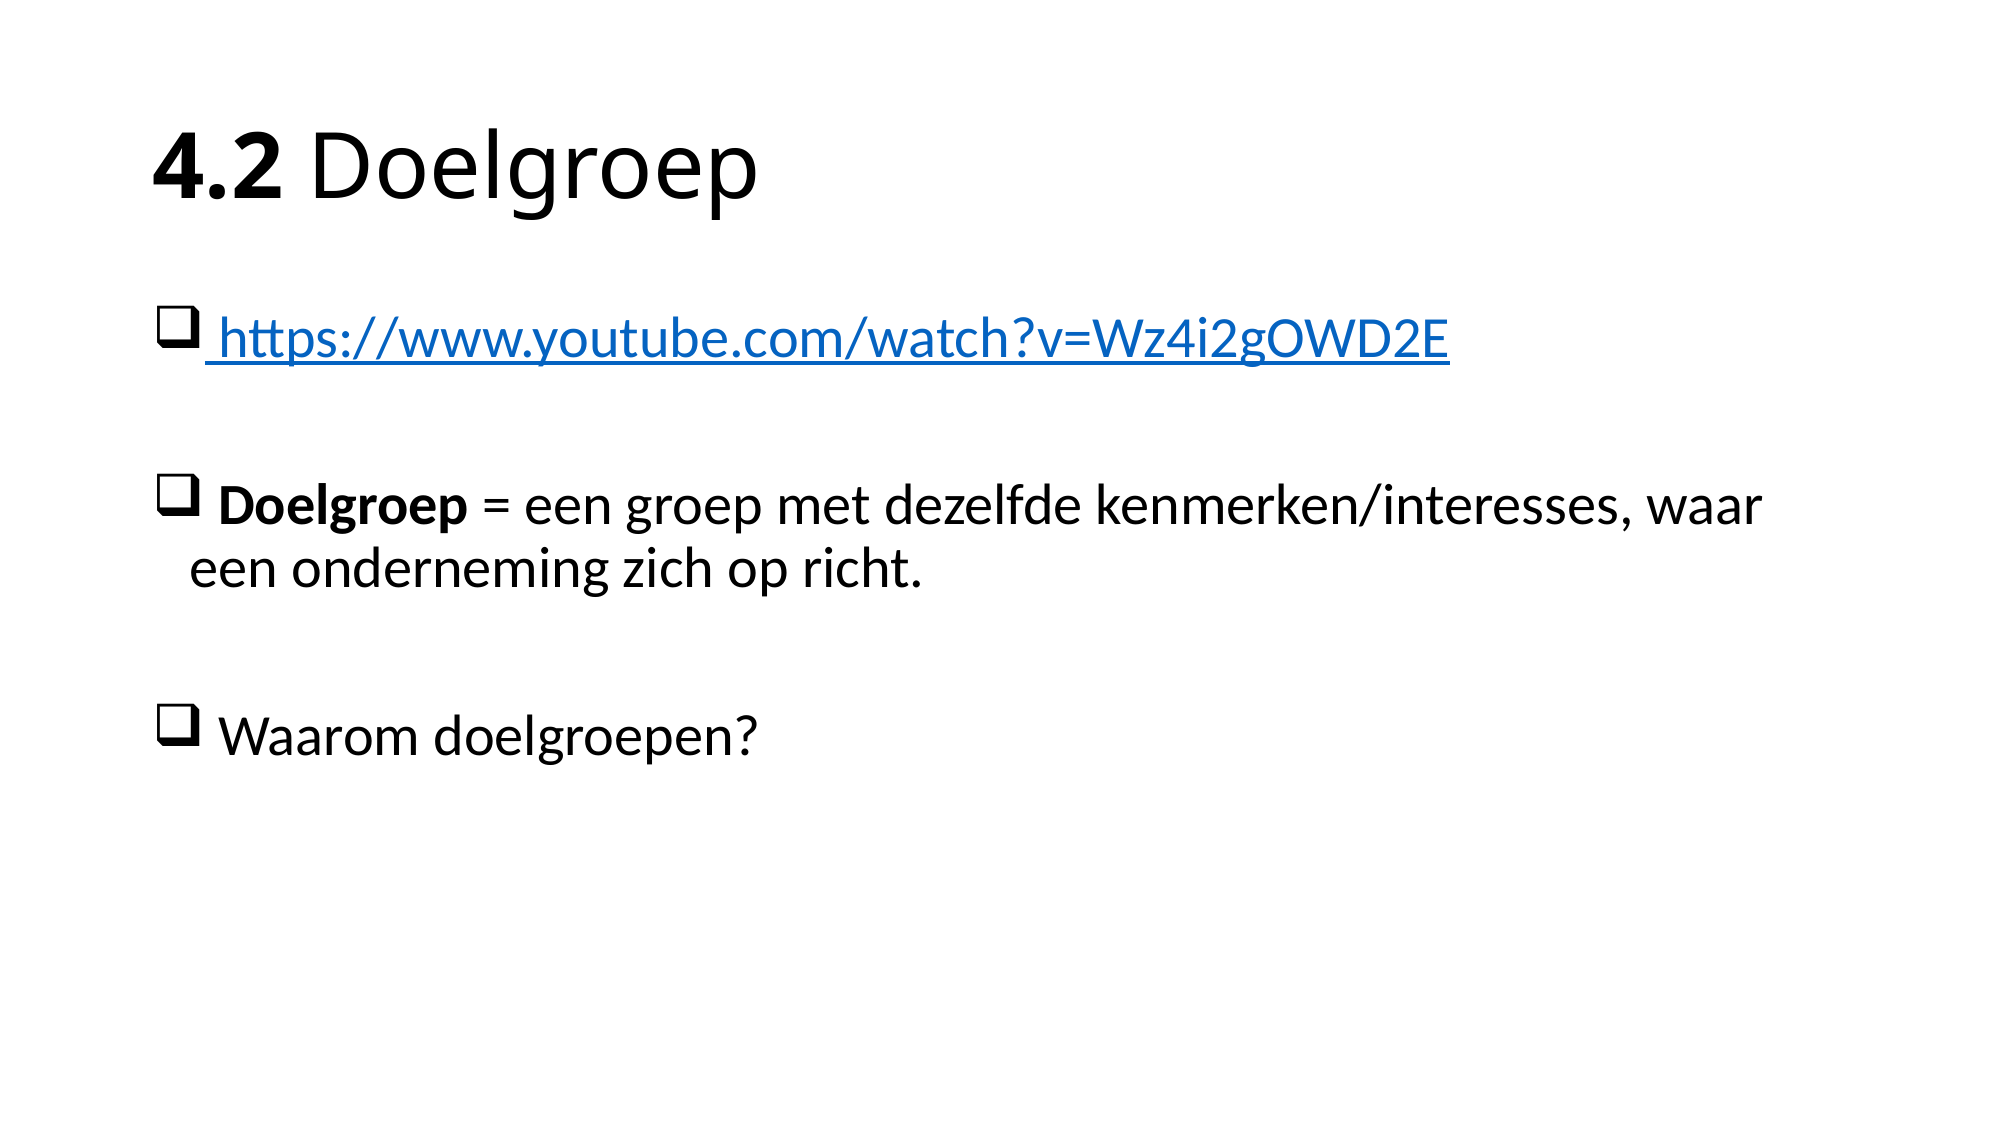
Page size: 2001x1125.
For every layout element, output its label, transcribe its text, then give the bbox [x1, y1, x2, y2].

title 4.2 Doelgroep [137, 59, 1863, 278]
list https://www.youtube.com/watch?v=Wz4i2gOWD2E Doelgroep = een groep met dezelfde kenmerken/interesses, waar een onderneming zich op richt. Waarom doelgroepen? [137, 299, 1863, 1014]
